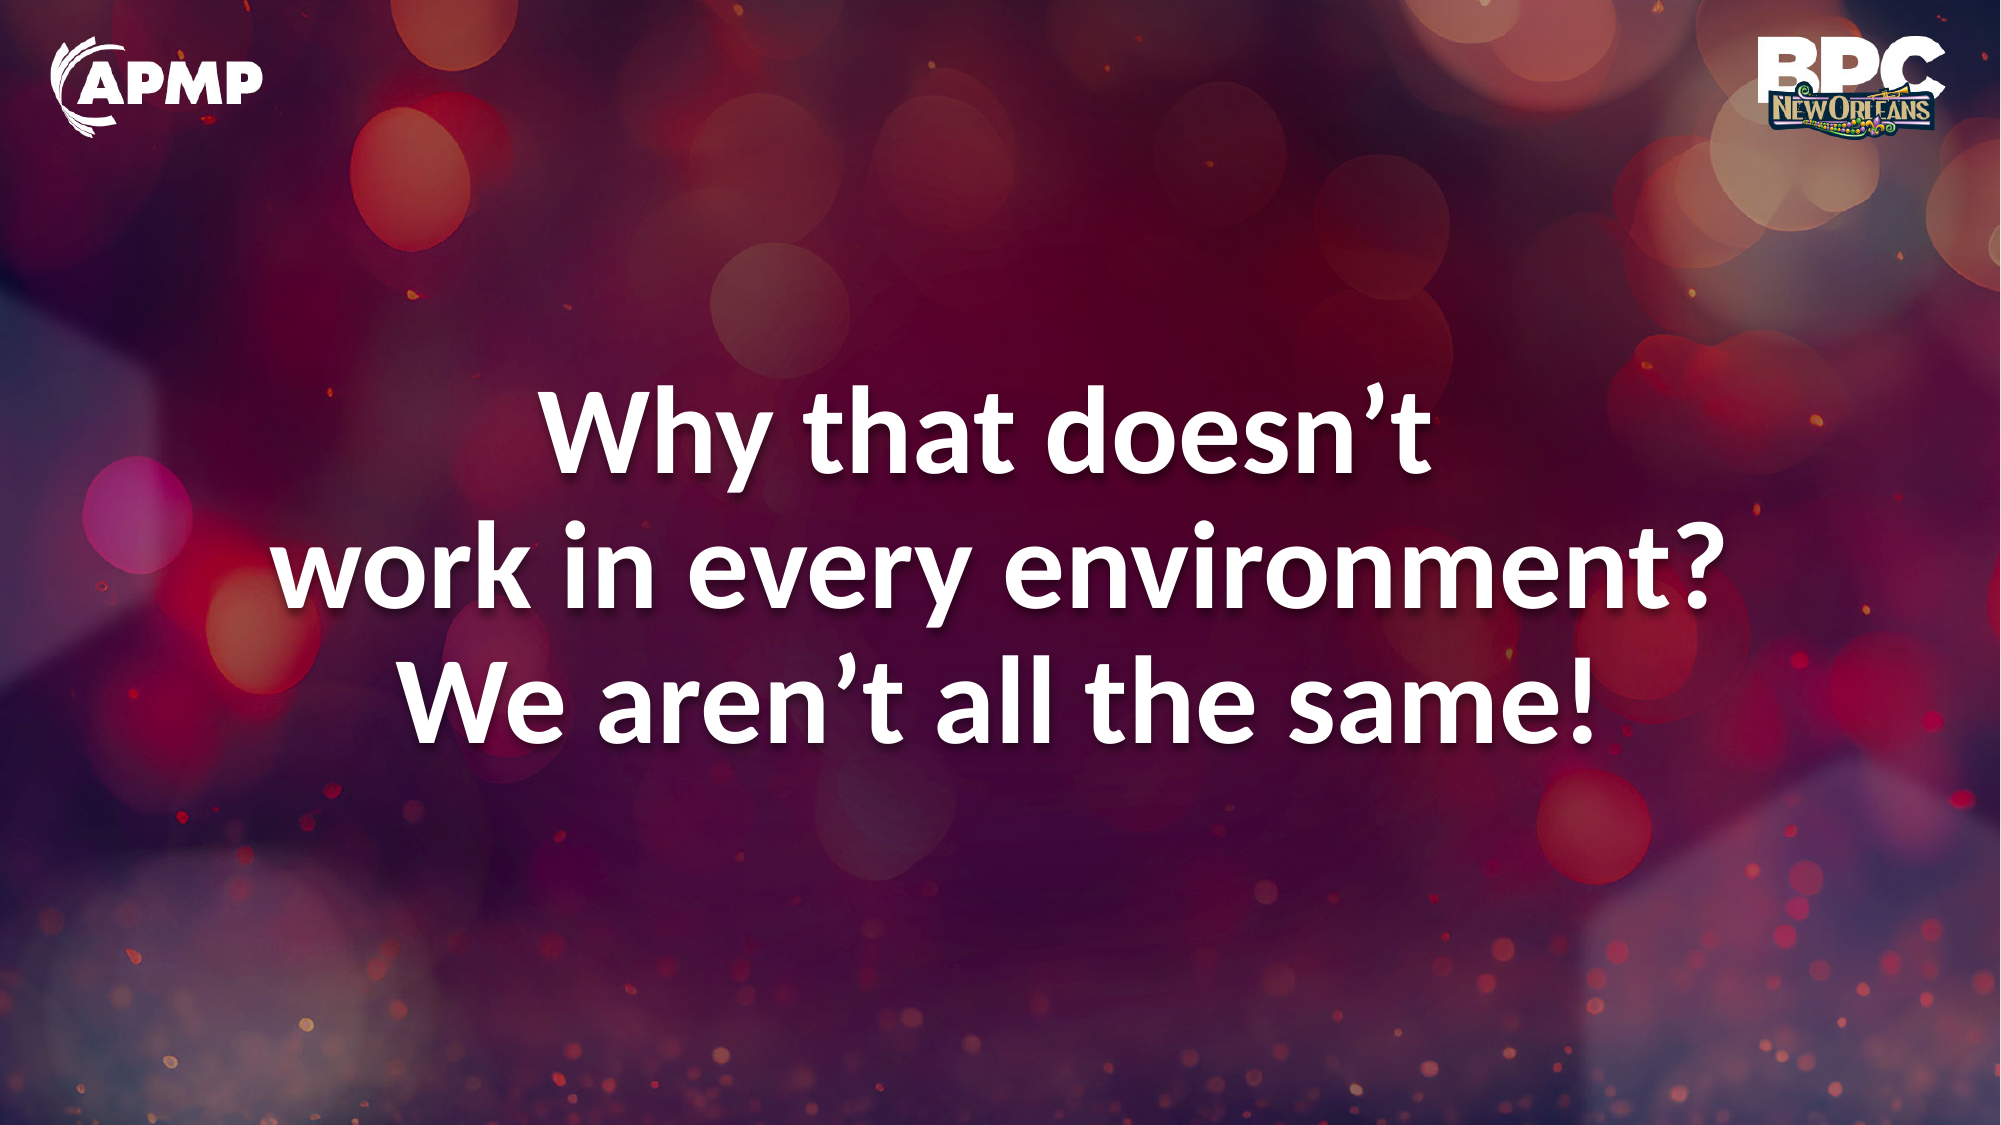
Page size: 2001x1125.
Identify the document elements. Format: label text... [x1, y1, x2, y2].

picture [0, 0, 2001, 1125]
title Why that doesn’t work in every environment? We aren’t all the same! [67, 386, 1933, 778]
